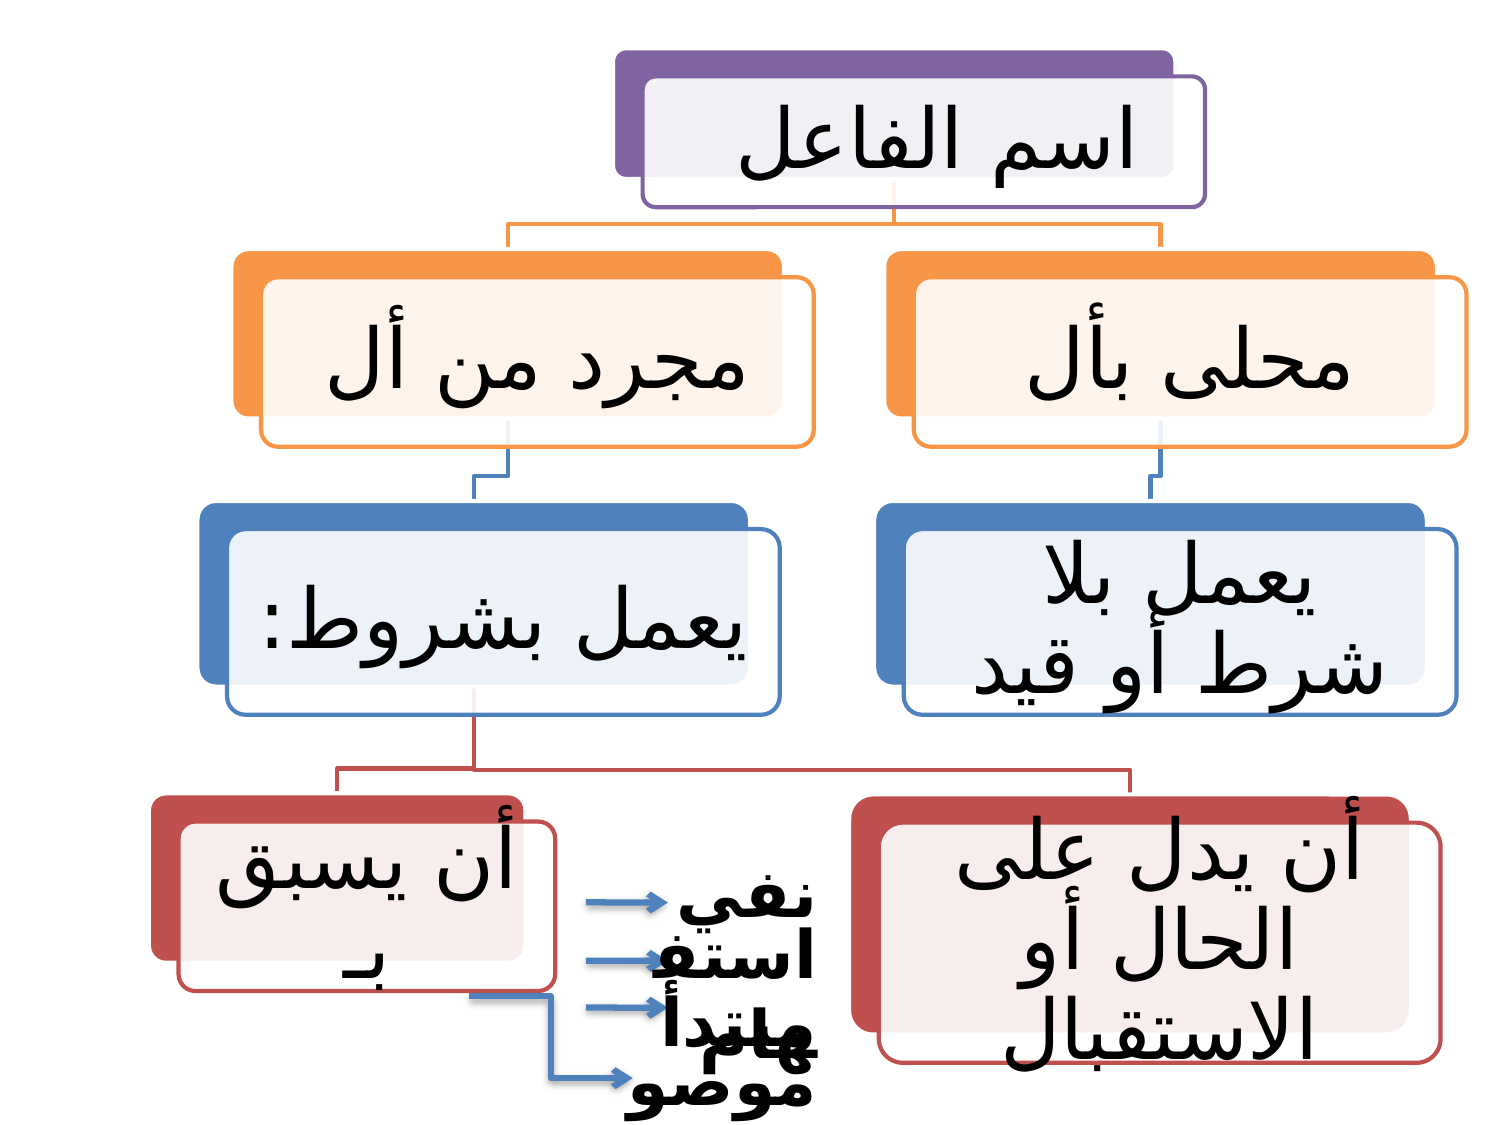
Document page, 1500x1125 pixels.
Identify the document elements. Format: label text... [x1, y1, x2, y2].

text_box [468, 995, 633, 1079]
text_box موصوف [597, 1098, 832, 1125]
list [58, 23, 1477, 1091]
